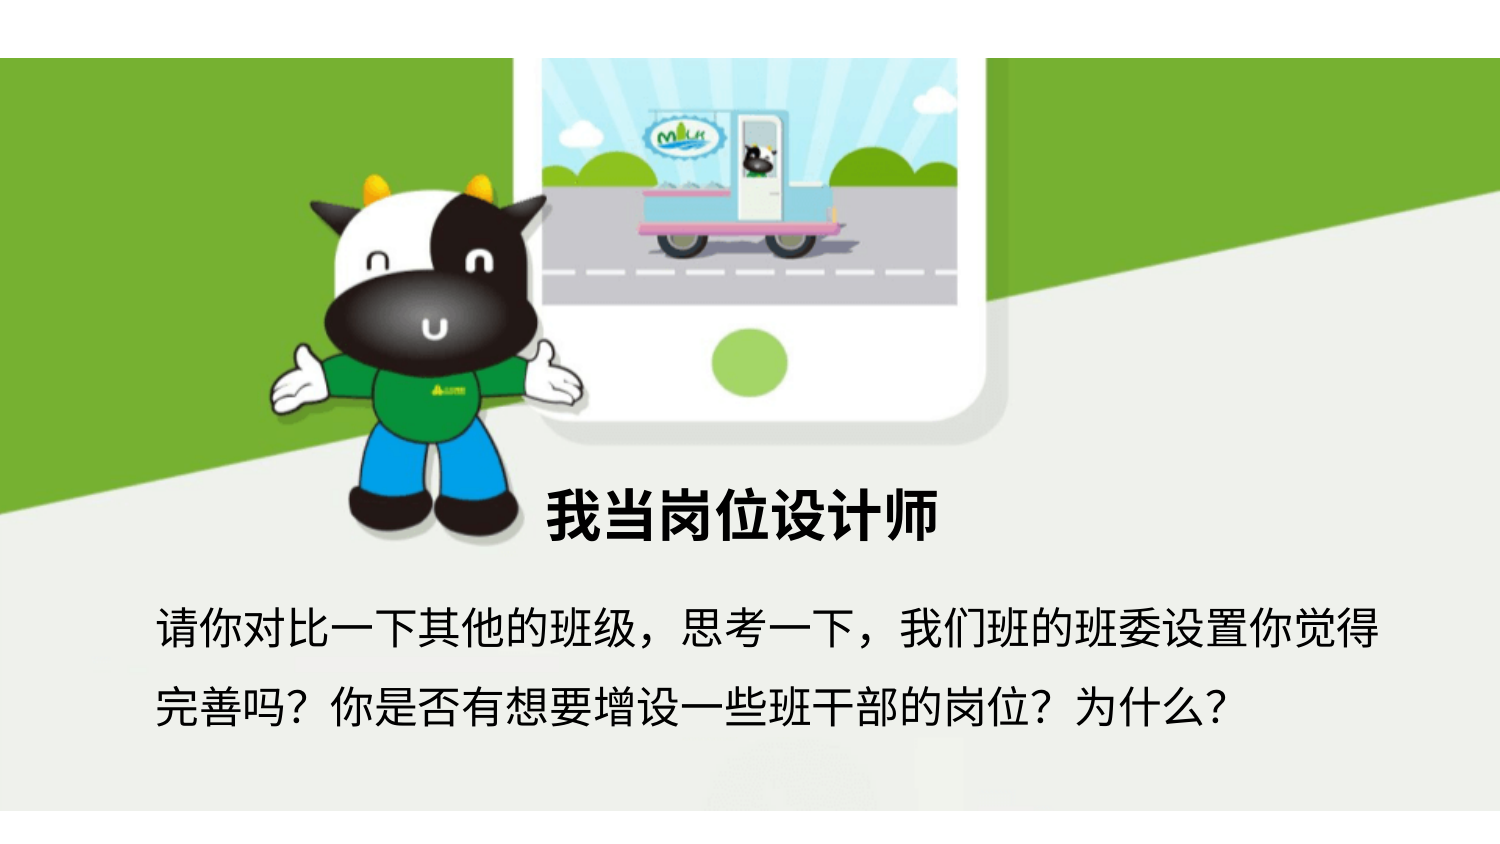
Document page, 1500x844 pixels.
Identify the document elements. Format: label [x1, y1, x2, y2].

text_box [0, 58, 1500, 811]
